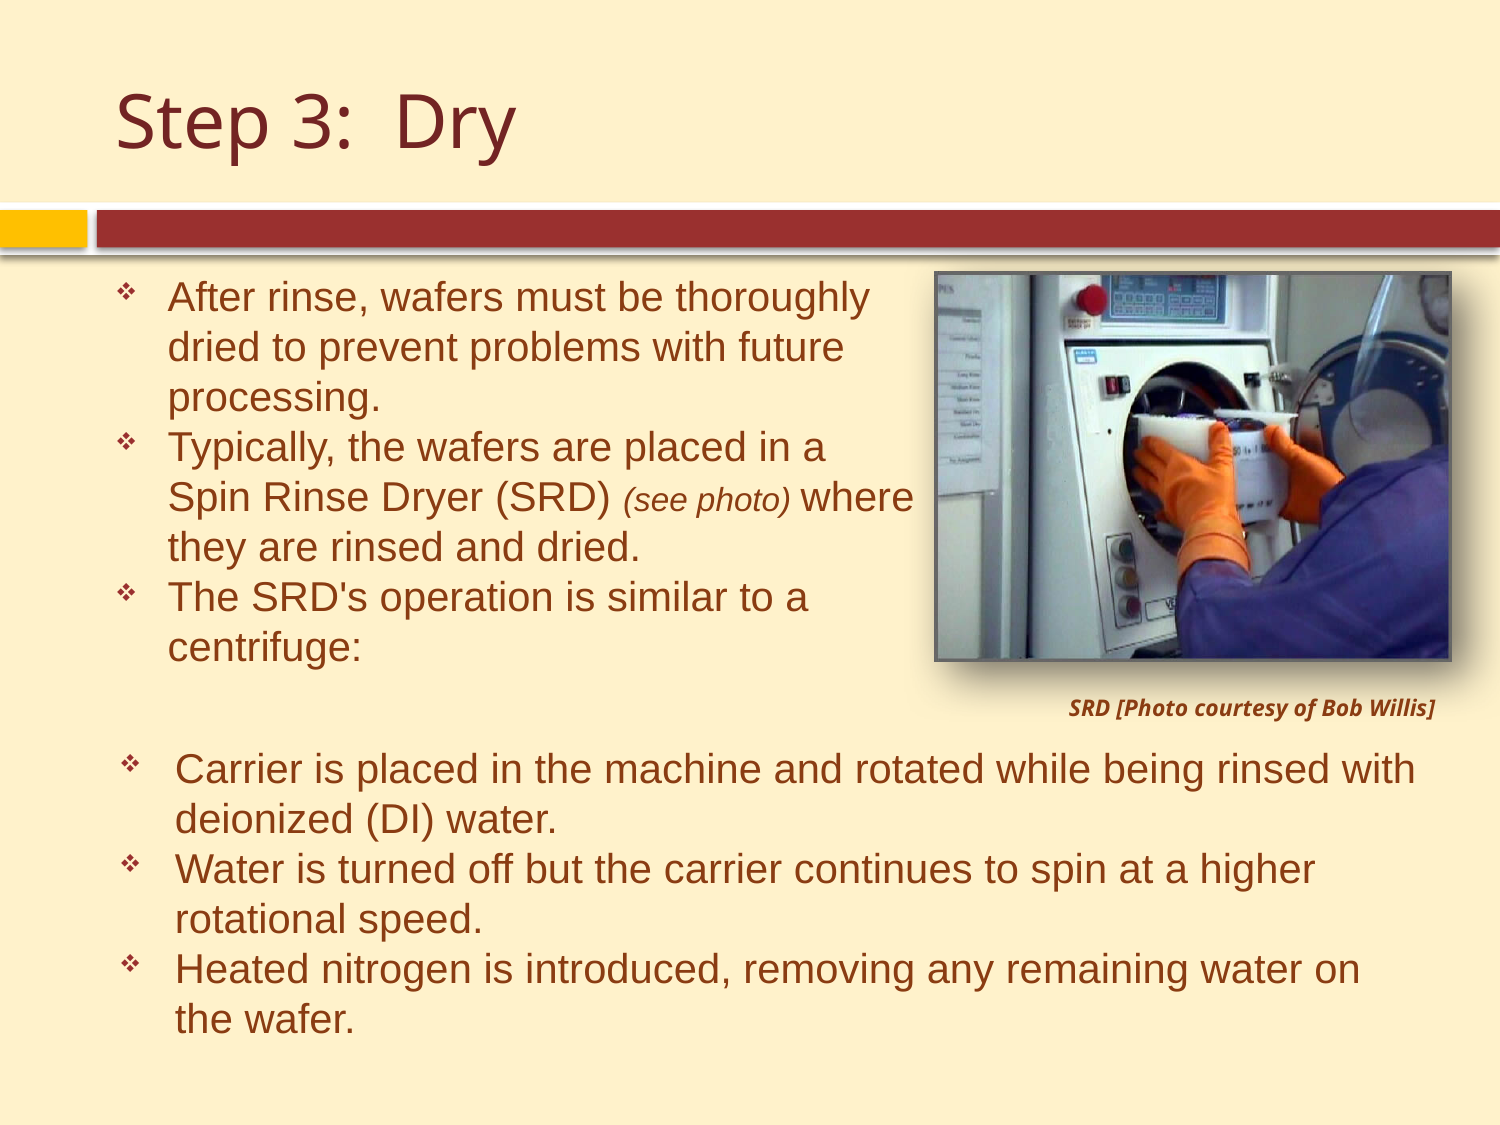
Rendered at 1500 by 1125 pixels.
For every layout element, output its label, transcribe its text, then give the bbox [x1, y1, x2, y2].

picture [934, 271, 1453, 663]
text_box SRD [Photo courtesy of Bob Willis] [749, 685, 1451, 728]
list After rinse, wafers must be thoroughly dried to prevent problems with future processing. Typically, the wafers are placed in a Spin Rinse Dryer (SRD) (see photo) where they are rinsed and dried. The SRD's operation is similar to a centrifuge: [100, 262, 930, 725]
text_box Carrier is placed in the machine and rotated while being rinsed with deionized (DI) water. Water is turned off but the carrier continues to spin at a higher rotational speed. Heated nitrogen is introduced, removing any remaining water on the wafer. [104, 734, 1440, 1100]
title Step 3: Dry [100, 37, 1438, 200]
